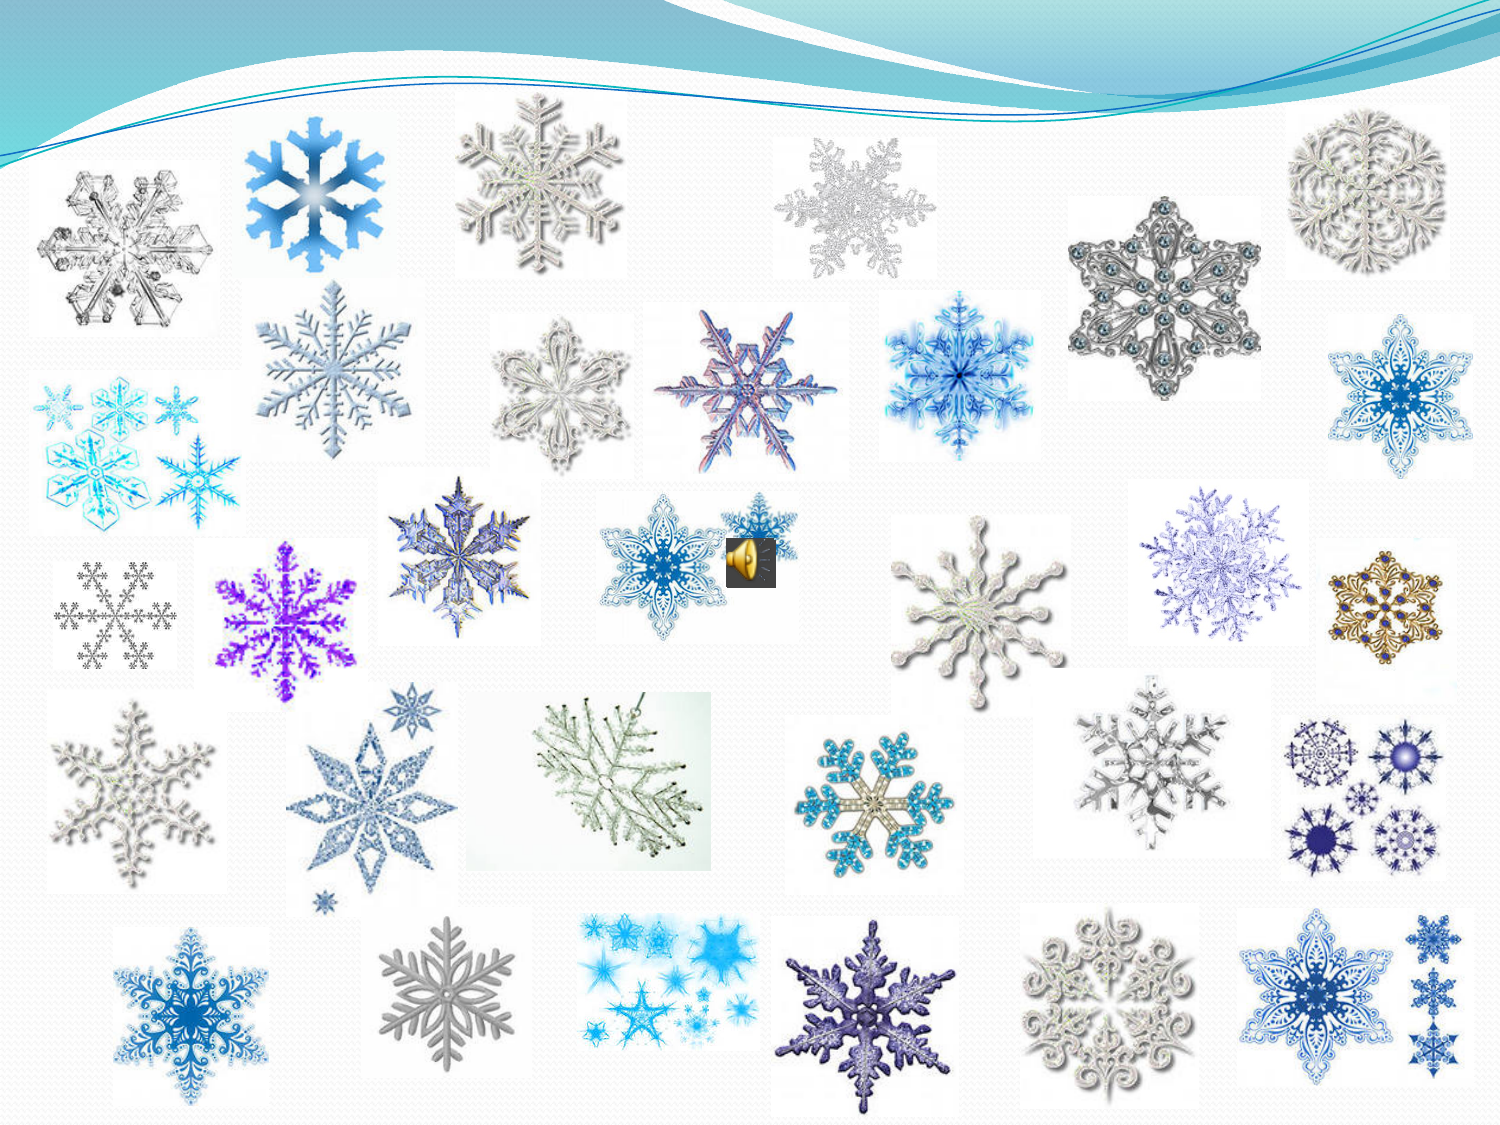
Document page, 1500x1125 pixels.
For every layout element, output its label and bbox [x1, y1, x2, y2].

picture [1281, 715, 1447, 881]
picture [489, 314, 634, 480]
picture [52, 562, 177, 669]
picture [596, 491, 799, 644]
picture [771, 916, 959, 1117]
picture [576, 912, 761, 1051]
picture [466, 692, 711, 871]
picture [1328, 314, 1473, 480]
picture [1068, 195, 1262, 401]
picture [378, 467, 542, 646]
picture [112, 927, 269, 1106]
picture [47, 690, 227, 894]
picture [1127, 479, 1309, 646]
picture [773, 136, 937, 279]
picture [1286, 105, 1450, 281]
picture [1236, 908, 1474, 1086]
picture [286, 682, 532, 1078]
picture [231, 112, 425, 462]
picture [454, 91, 627, 278]
picture [643, 302, 849, 481]
picture [879, 290, 1041, 463]
picture [194, 538, 368, 712]
picture [29, 160, 221, 338]
picture [1019, 903, 1200, 1109]
picture [785, 514, 1271, 895]
picture [28, 370, 246, 536]
picture [1316, 538, 1457, 704]
